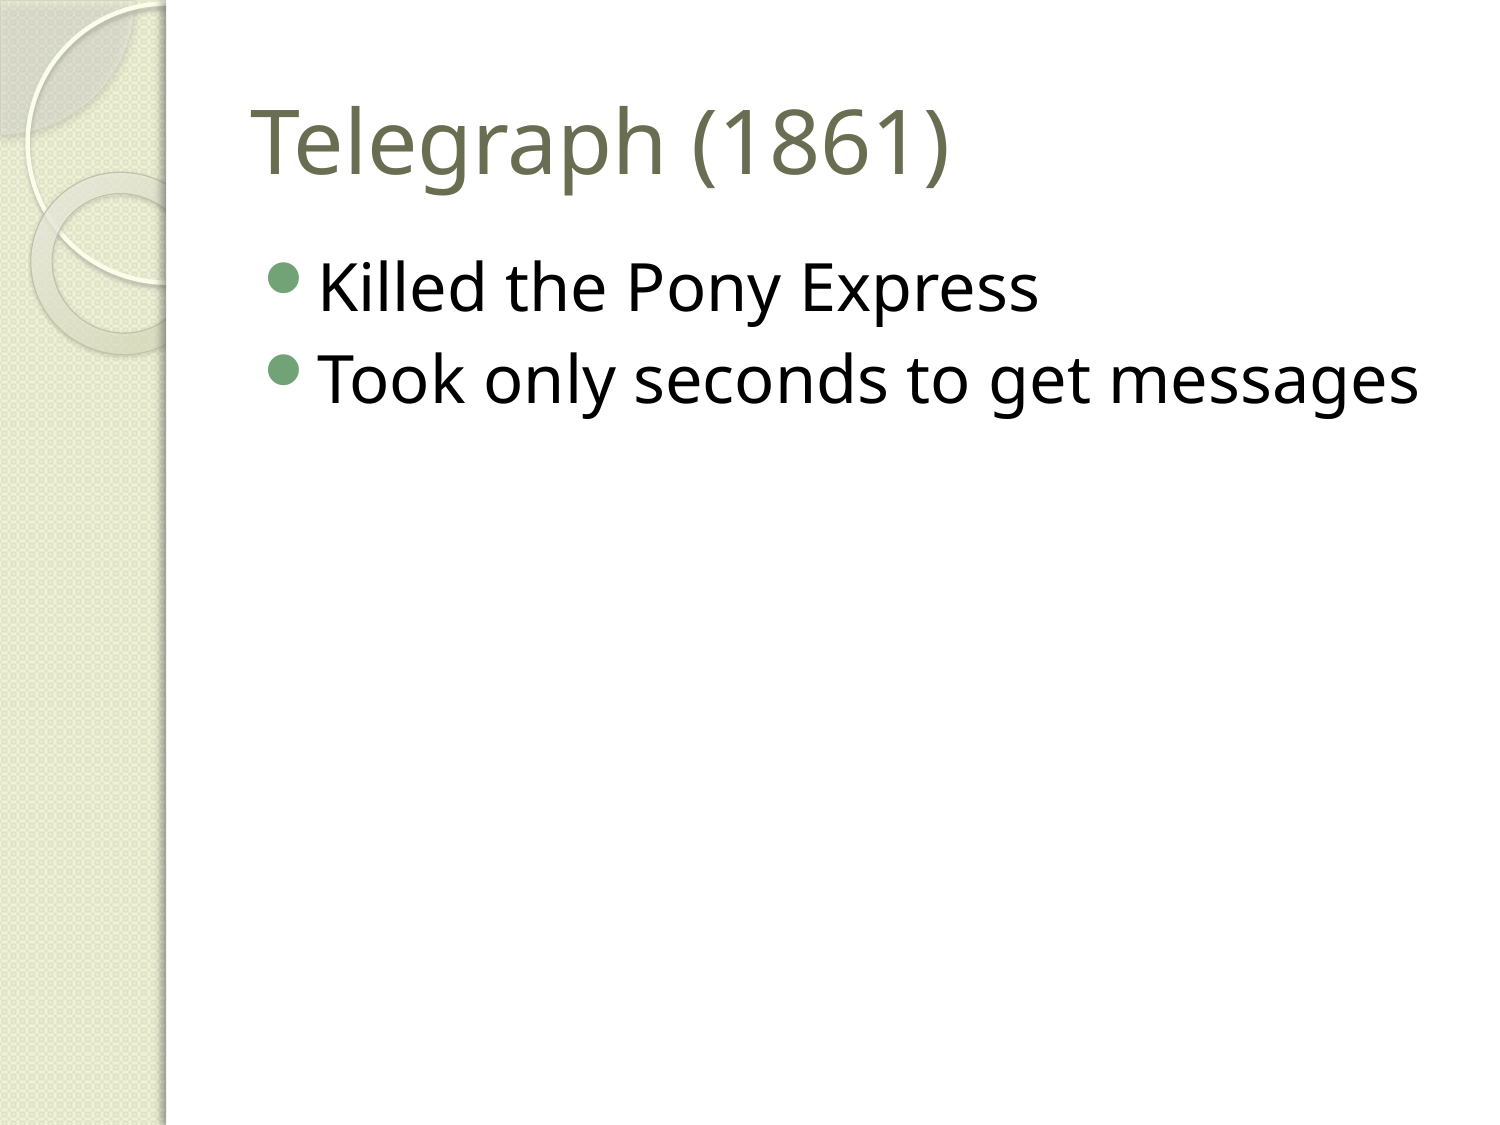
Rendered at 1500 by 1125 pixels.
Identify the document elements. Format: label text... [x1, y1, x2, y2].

title Telegraph (1861) [235, 45, 1466, 233]
list Killed the Pony Express Took only seconds to get messages [235, 237, 1466, 1025]
